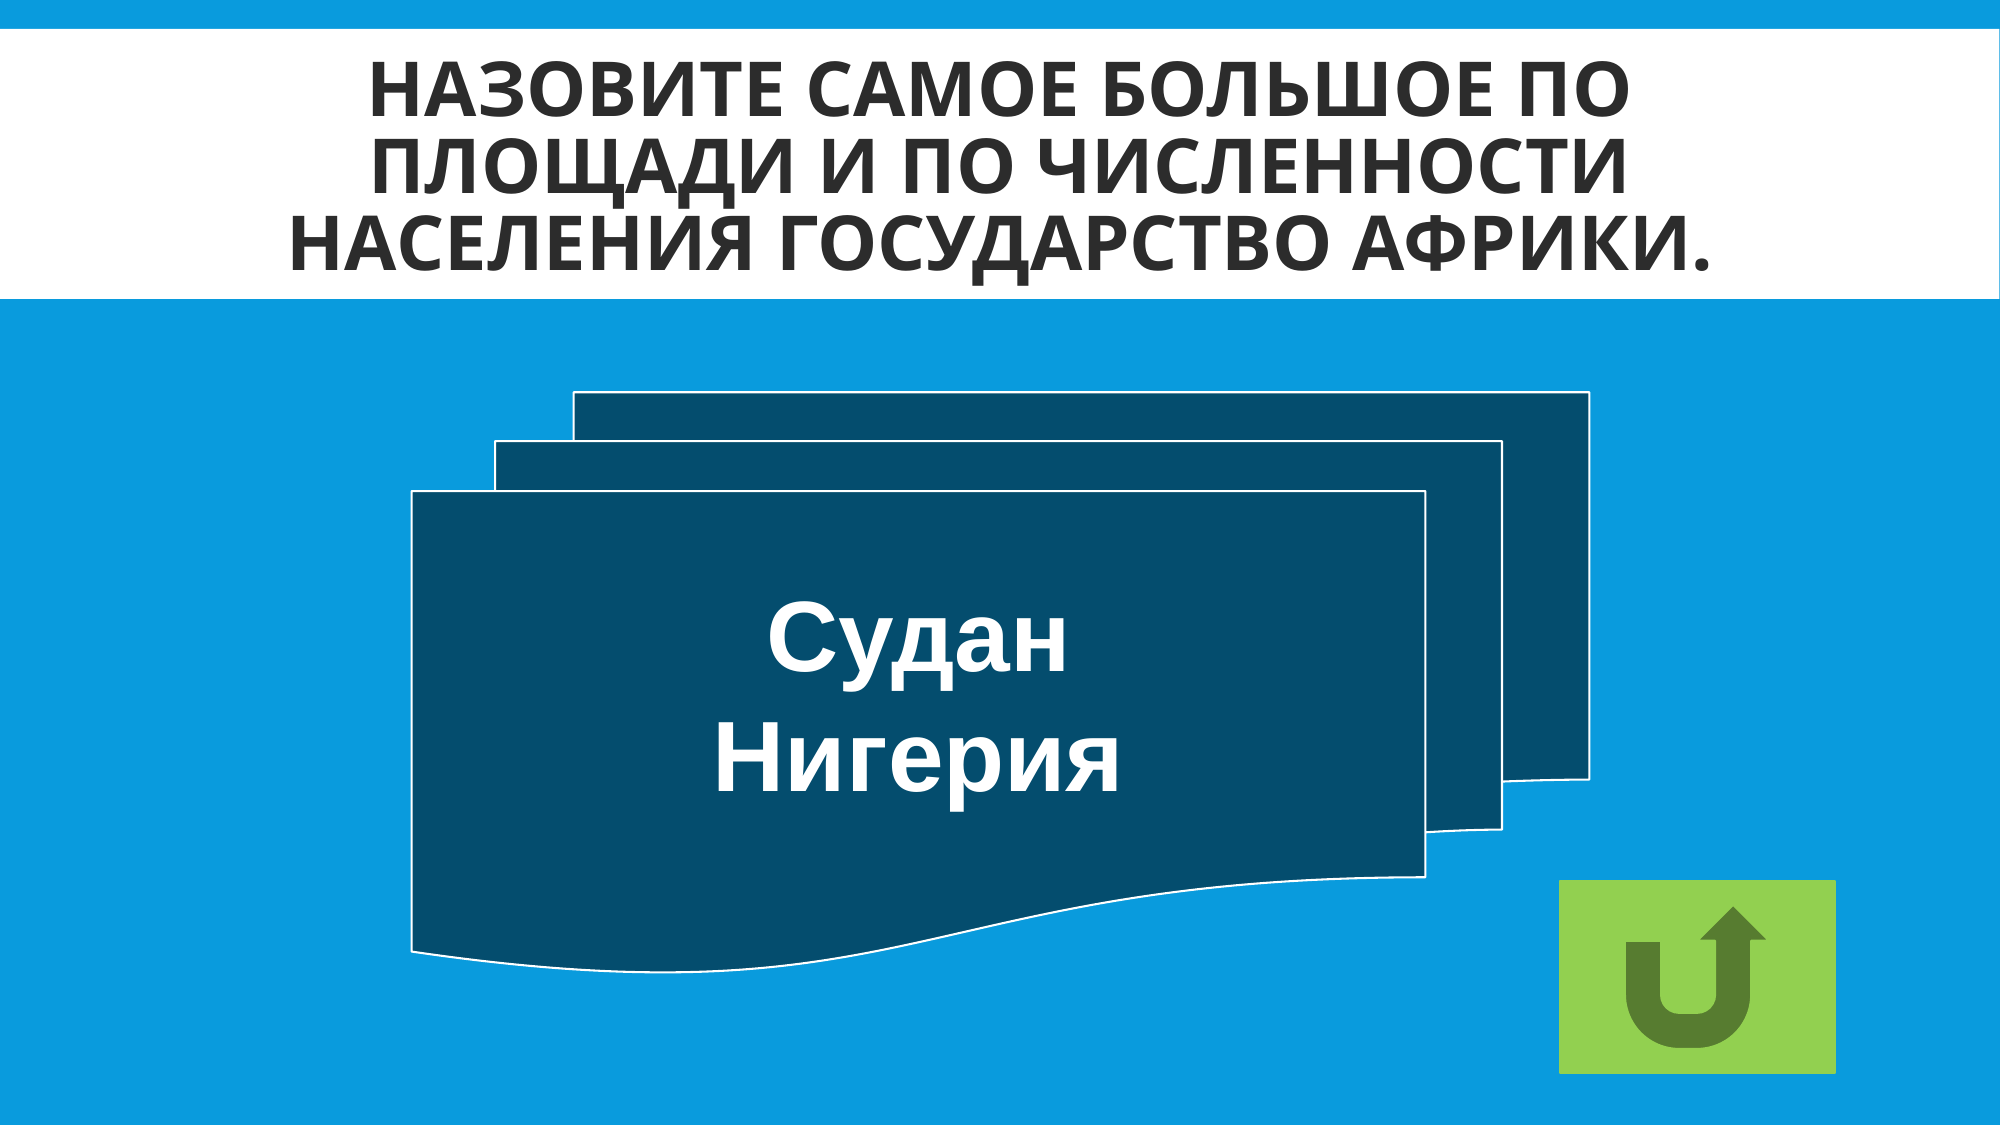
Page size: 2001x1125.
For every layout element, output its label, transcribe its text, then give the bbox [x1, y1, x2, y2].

title Назовите самое большое по площади и по численности населения государство Африки. [197, 46, 1803, 295]
text_box Судан Нигерия [410, 391, 1591, 974]
text_box [1559, 880, 1836, 1074]
